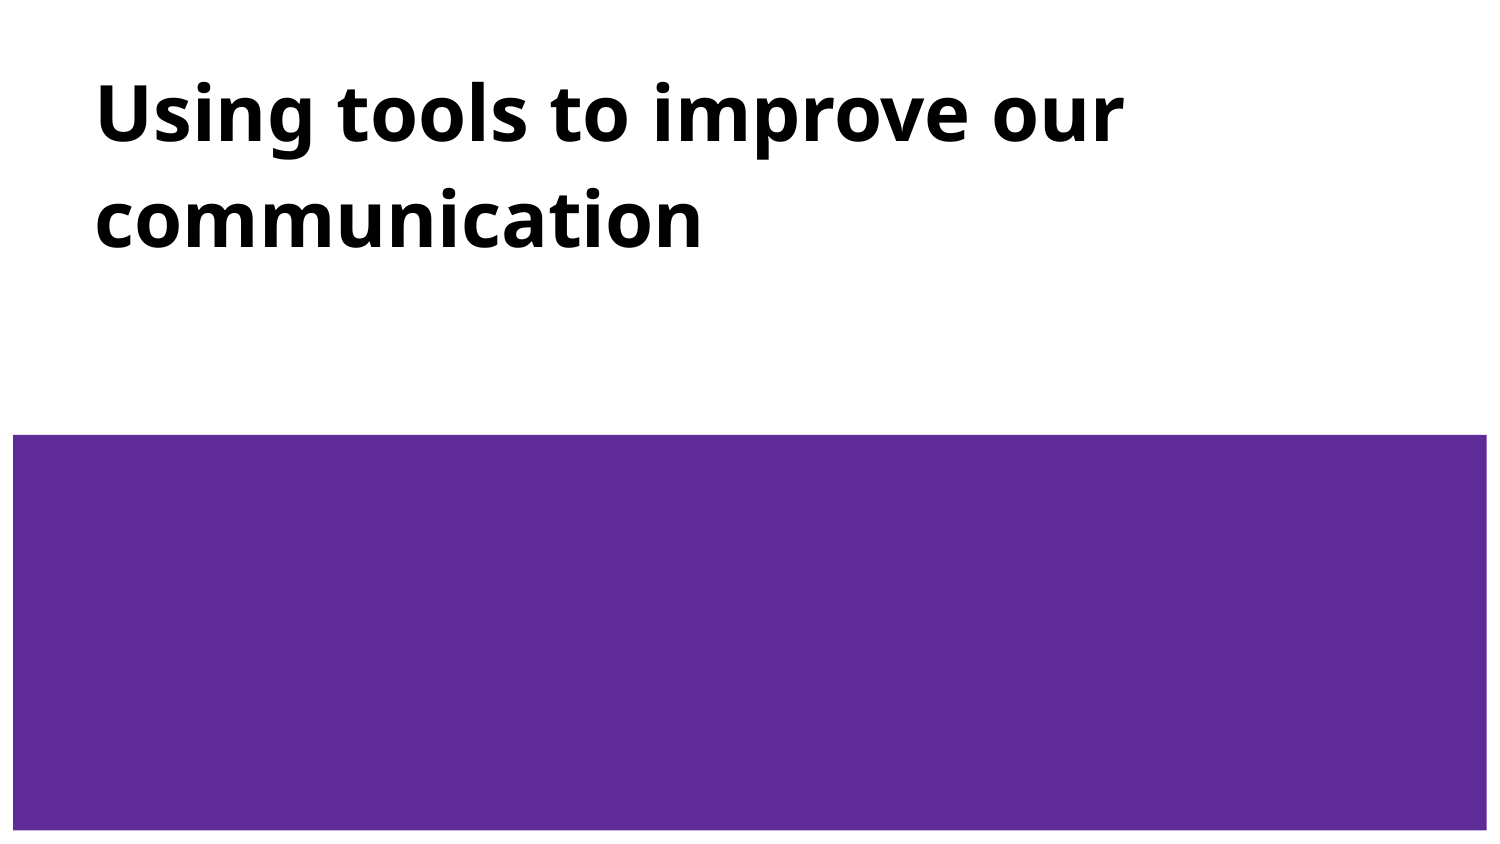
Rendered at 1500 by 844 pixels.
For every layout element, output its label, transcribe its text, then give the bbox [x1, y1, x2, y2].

title Using tools to improve our communication [79, 43, 1423, 286]
